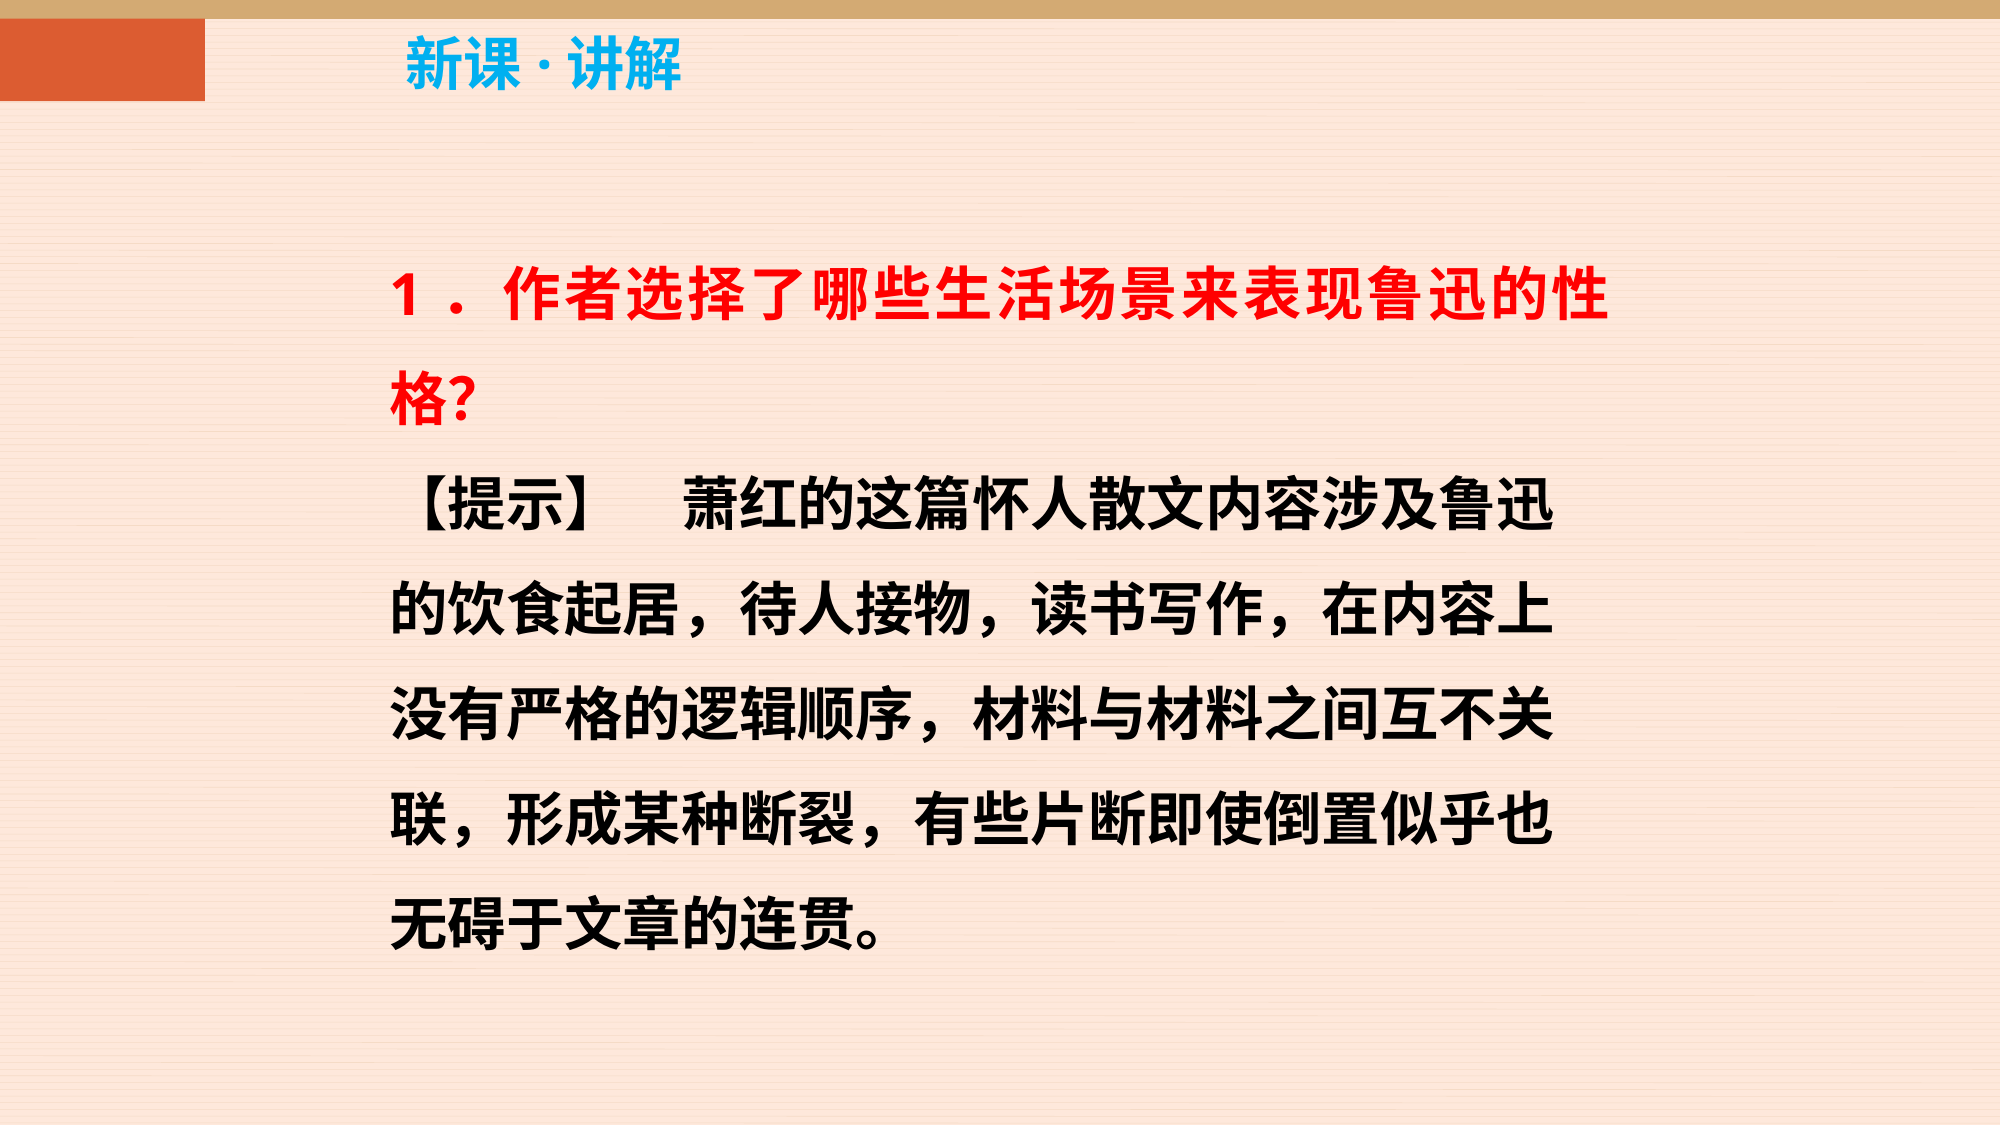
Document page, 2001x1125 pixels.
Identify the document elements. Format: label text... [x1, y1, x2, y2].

text_box 新课·讲解 [353, 20, 736, 104]
text_box 1．作者选择了哪些生活场景来表现鲁迅的性格？ 【提示】 萧红的这篇怀人散文内容涉及鲁迅的饮食起居，待人接物，读书写作，在内容上没有严格的逻辑顺序，材料与材料之间互不关联，形成某种断裂，有些片断即使倒置似乎也无碍于文章的连贯。 [375, 215, 1625, 965]
